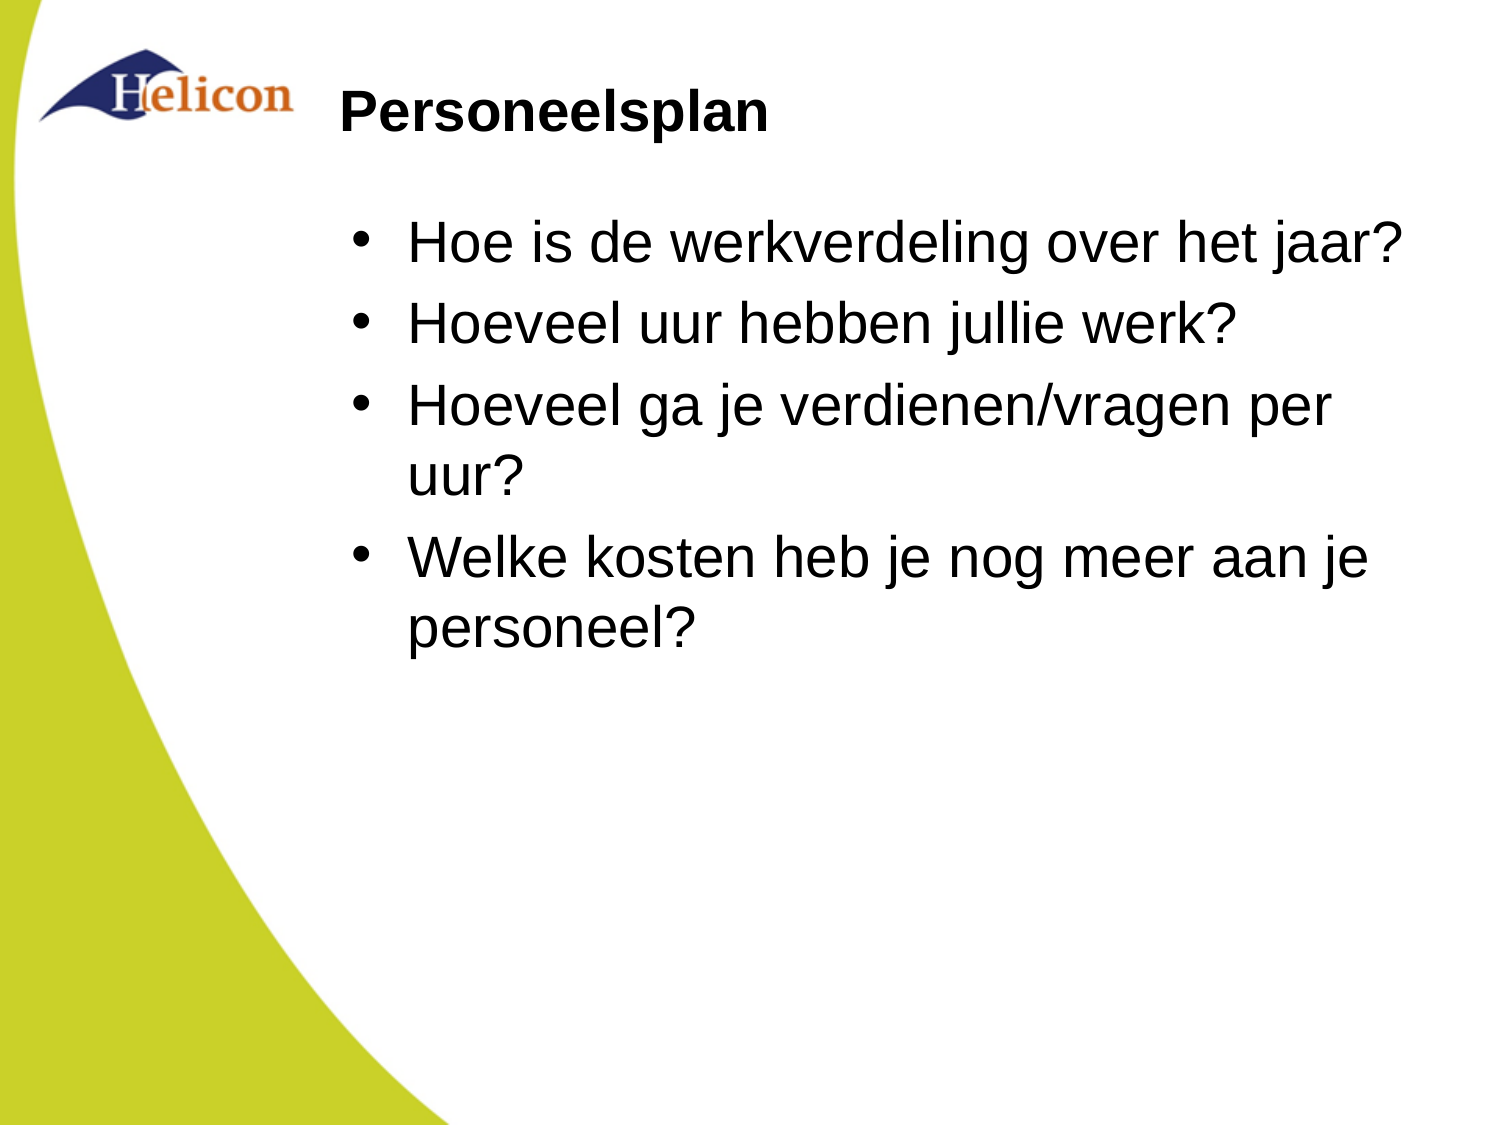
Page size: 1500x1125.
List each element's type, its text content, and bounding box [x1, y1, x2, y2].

list Hoe is de werkverdeling over het jaar? Hoeveel uur hebben jullie werk? Hoeveel ga je verdienen/vragen per uur? Welke kosten heb je nog meer aan je personeel? [336, 196, 1425, 1005]
title Personeelsplan [324, 54, 1415, 161]
picture [0, 0, 1500, 1125]
